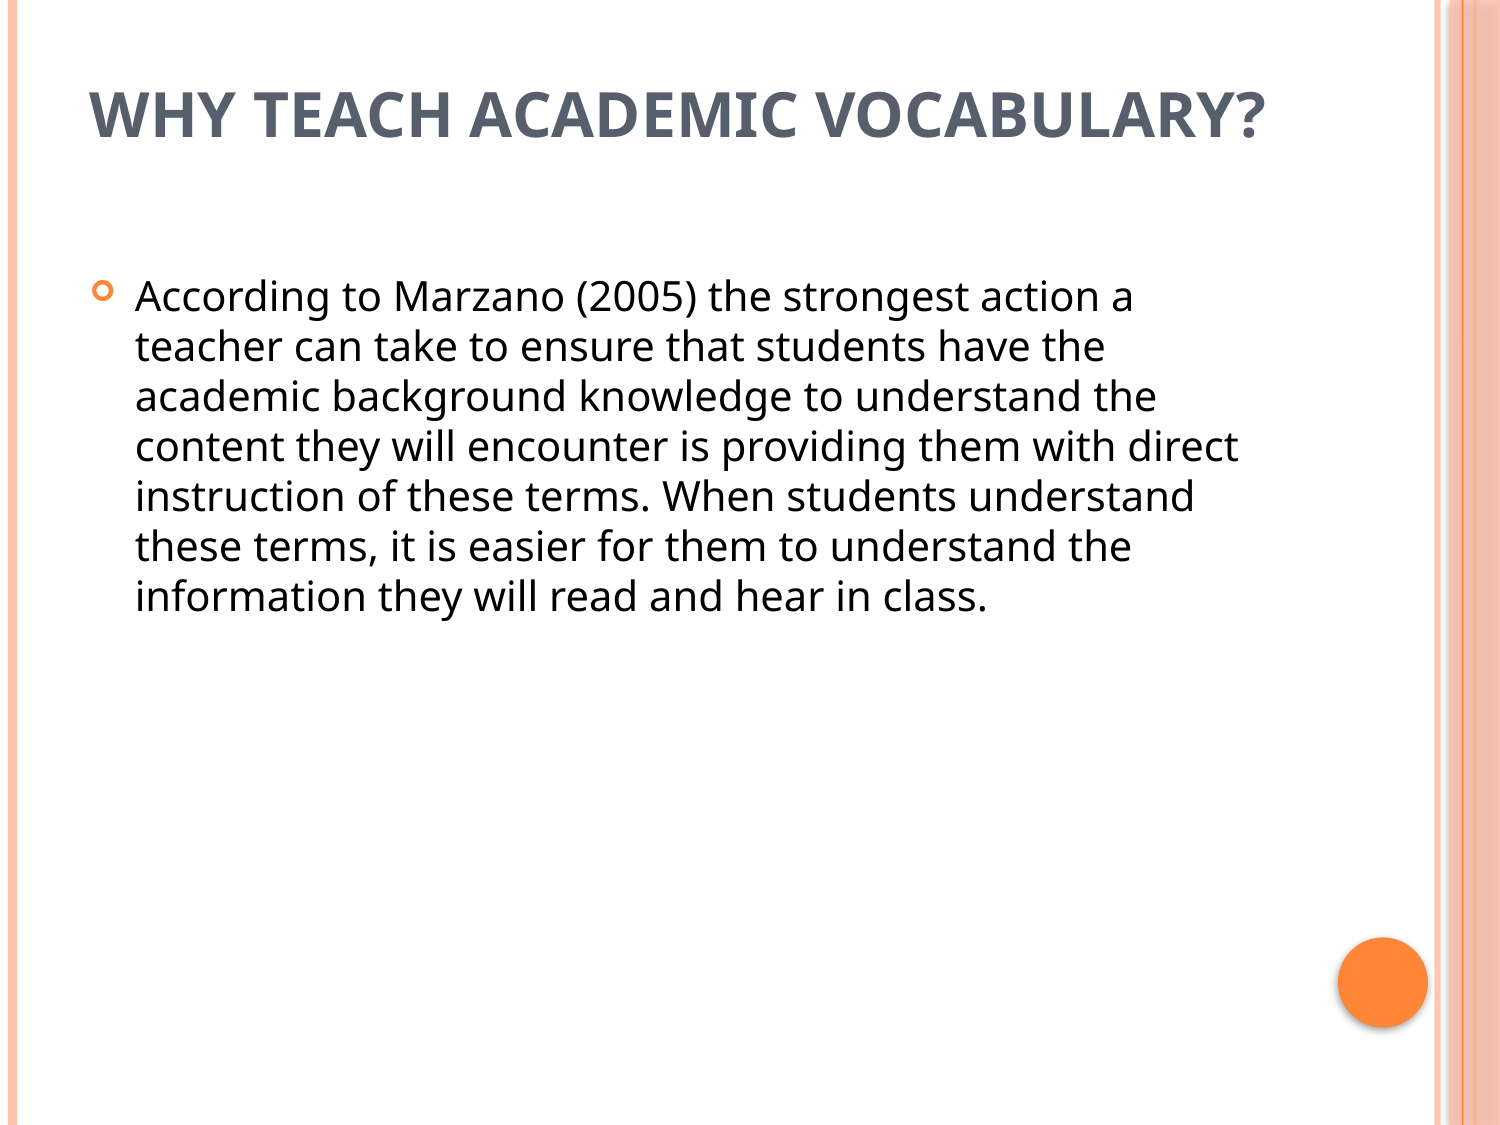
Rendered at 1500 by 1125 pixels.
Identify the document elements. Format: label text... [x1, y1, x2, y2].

list According to Marzano (2005) the strongest action a teacher can take to ensure that students have the academic background knowledge to understand the content they will encounter is providing them with direct instruction of these terms. When students understand these terms, it is easier for them to understand the information they will read and hear in class. [75, 262, 1300, 1062]
title Why teach academic vocabulary? [75, 45, 1300, 233]
